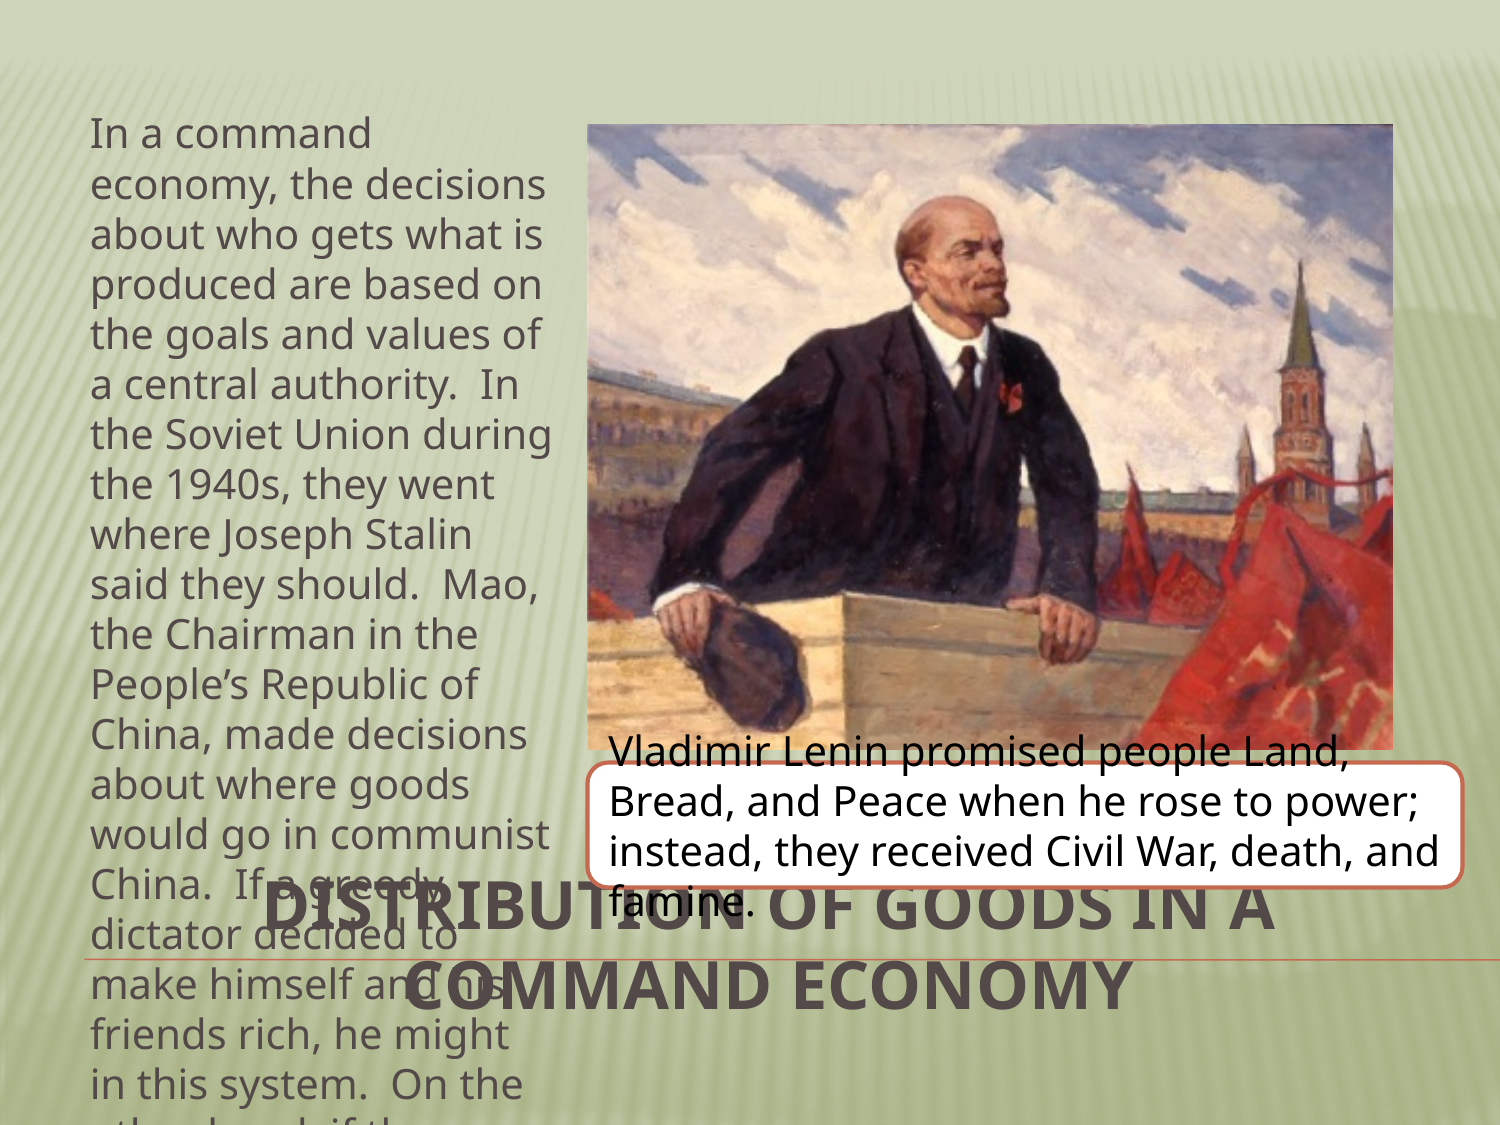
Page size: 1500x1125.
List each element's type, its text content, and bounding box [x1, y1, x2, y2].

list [587, 124, 1393, 751]
list In a command economy, the decisions about who gets what is produced are based on the goals and values of a central authority. In the Soviet Union during the 1940s, they went where Joseph Stalin said they should. Mao, the Chairman in the People’s Republic of China, made decisions about where goods would go in communist China. If a greedy dictator decided to make himself and his friends rich, he might in this system. On the other hand, if the governments goals were to satisfy the basic needs of every individual in the nation, they might distribute goods much more equitably. [75, 99, 569, 888]
title Distribution of goods in a command economy [75, 900, 1463, 986]
text_box Vladimir Lenin promised people Land, Bread, and Peace when he rose to power; instead, they received Civil War, death, and famine. [585, 760, 1465, 890]
